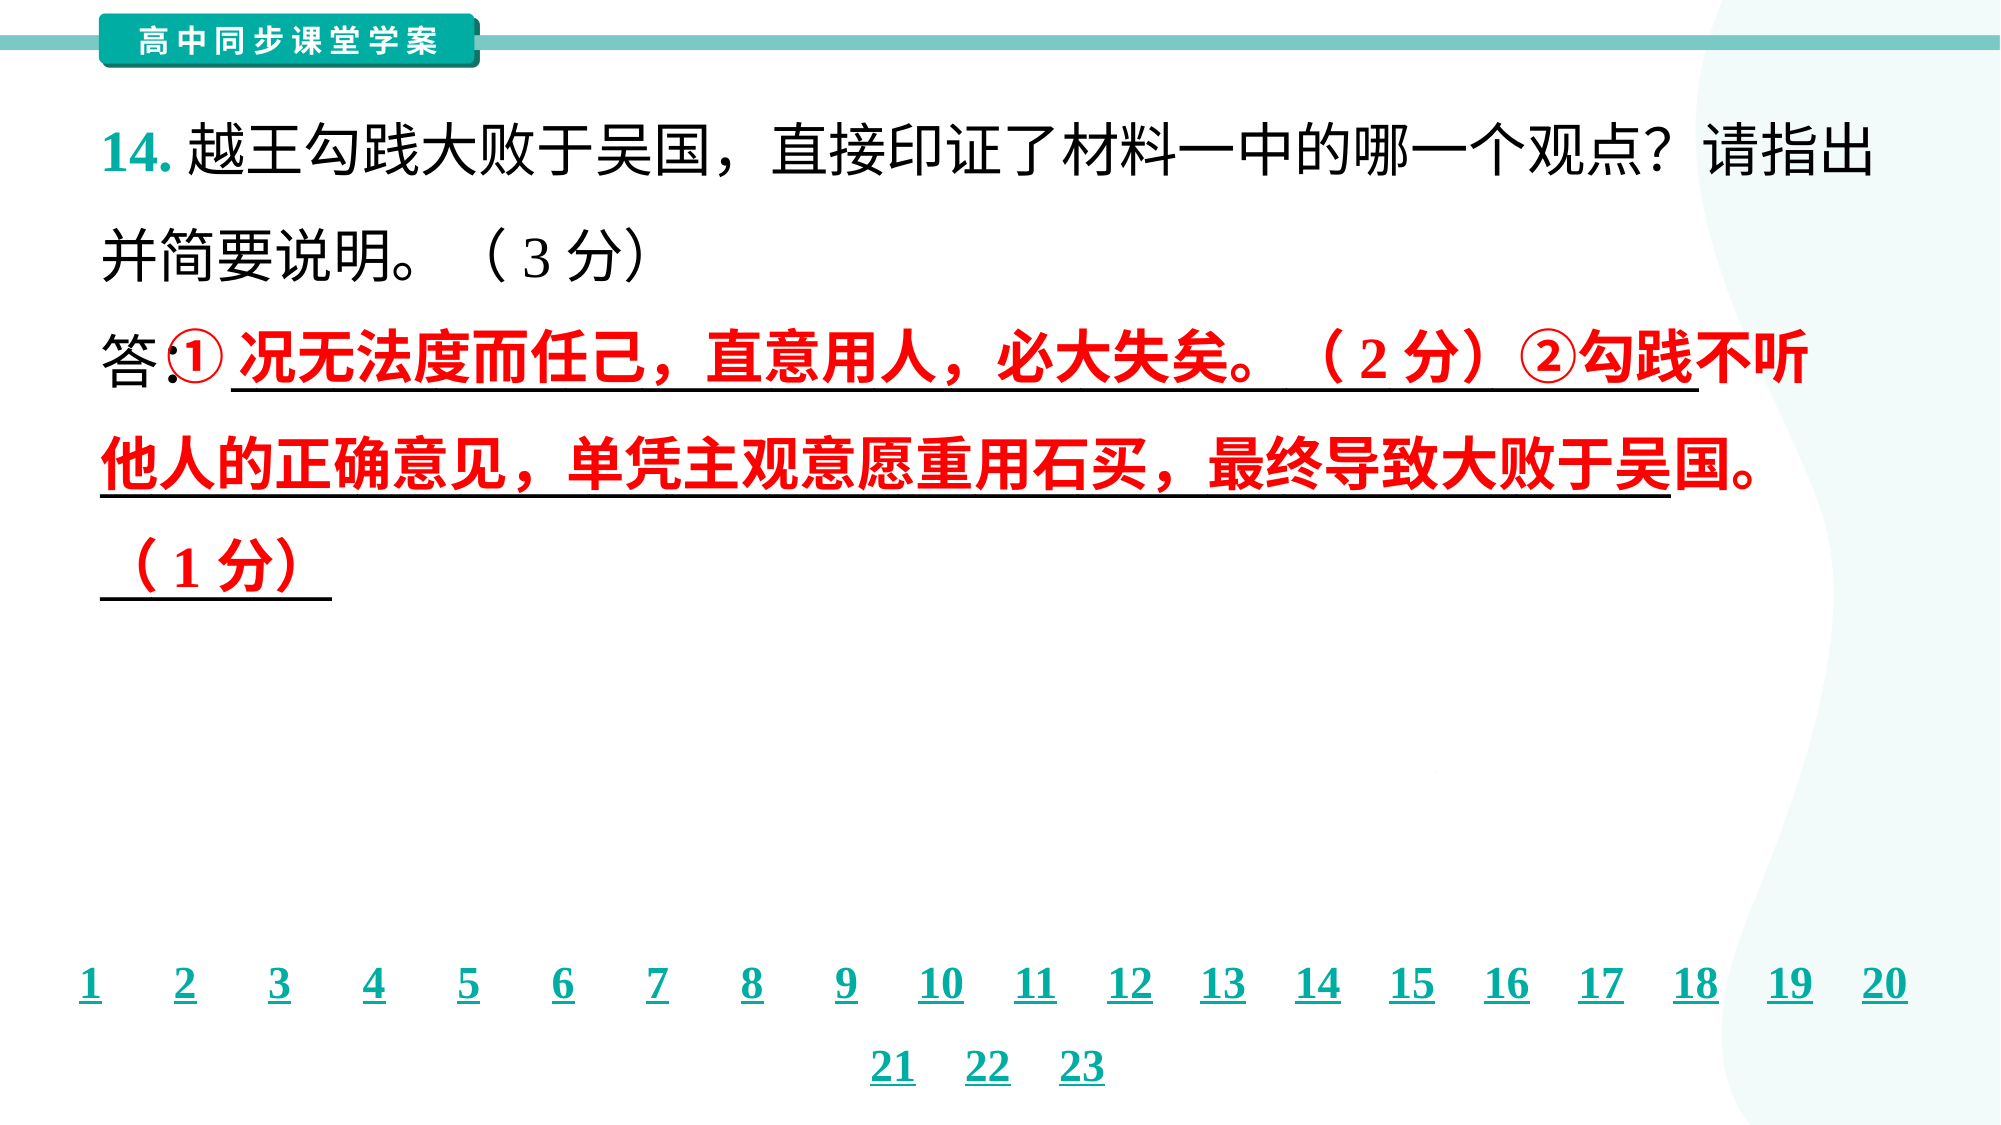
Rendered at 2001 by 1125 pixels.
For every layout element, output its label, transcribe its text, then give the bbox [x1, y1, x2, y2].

picture [0, 0, 2000, 1125]
text_box 14.越王勾践大败于吴国，直接印证了材料一中的哪一个观点？请指出 并简要说明。（3分） 答：_________________________________________________________ _____________________________________________________________ _________ [100, 76, 1899, 284]
text_box ①况无法度而任己，直意用人，必大失矣。（2分）②勾践不听 他人的正确意见，单凭主观意愿重用石买，最终导致大败于吴国。 （1分） [100, 284, 1899, 588]
text_box 14.越王勾践大败于吴国，直接印证了材料一中的哪一个观点？请指出 并简要说明。（3分） 答：_________________________________________________________ _____________________________________________________________ _________ [100, 588, 1899, 593]
